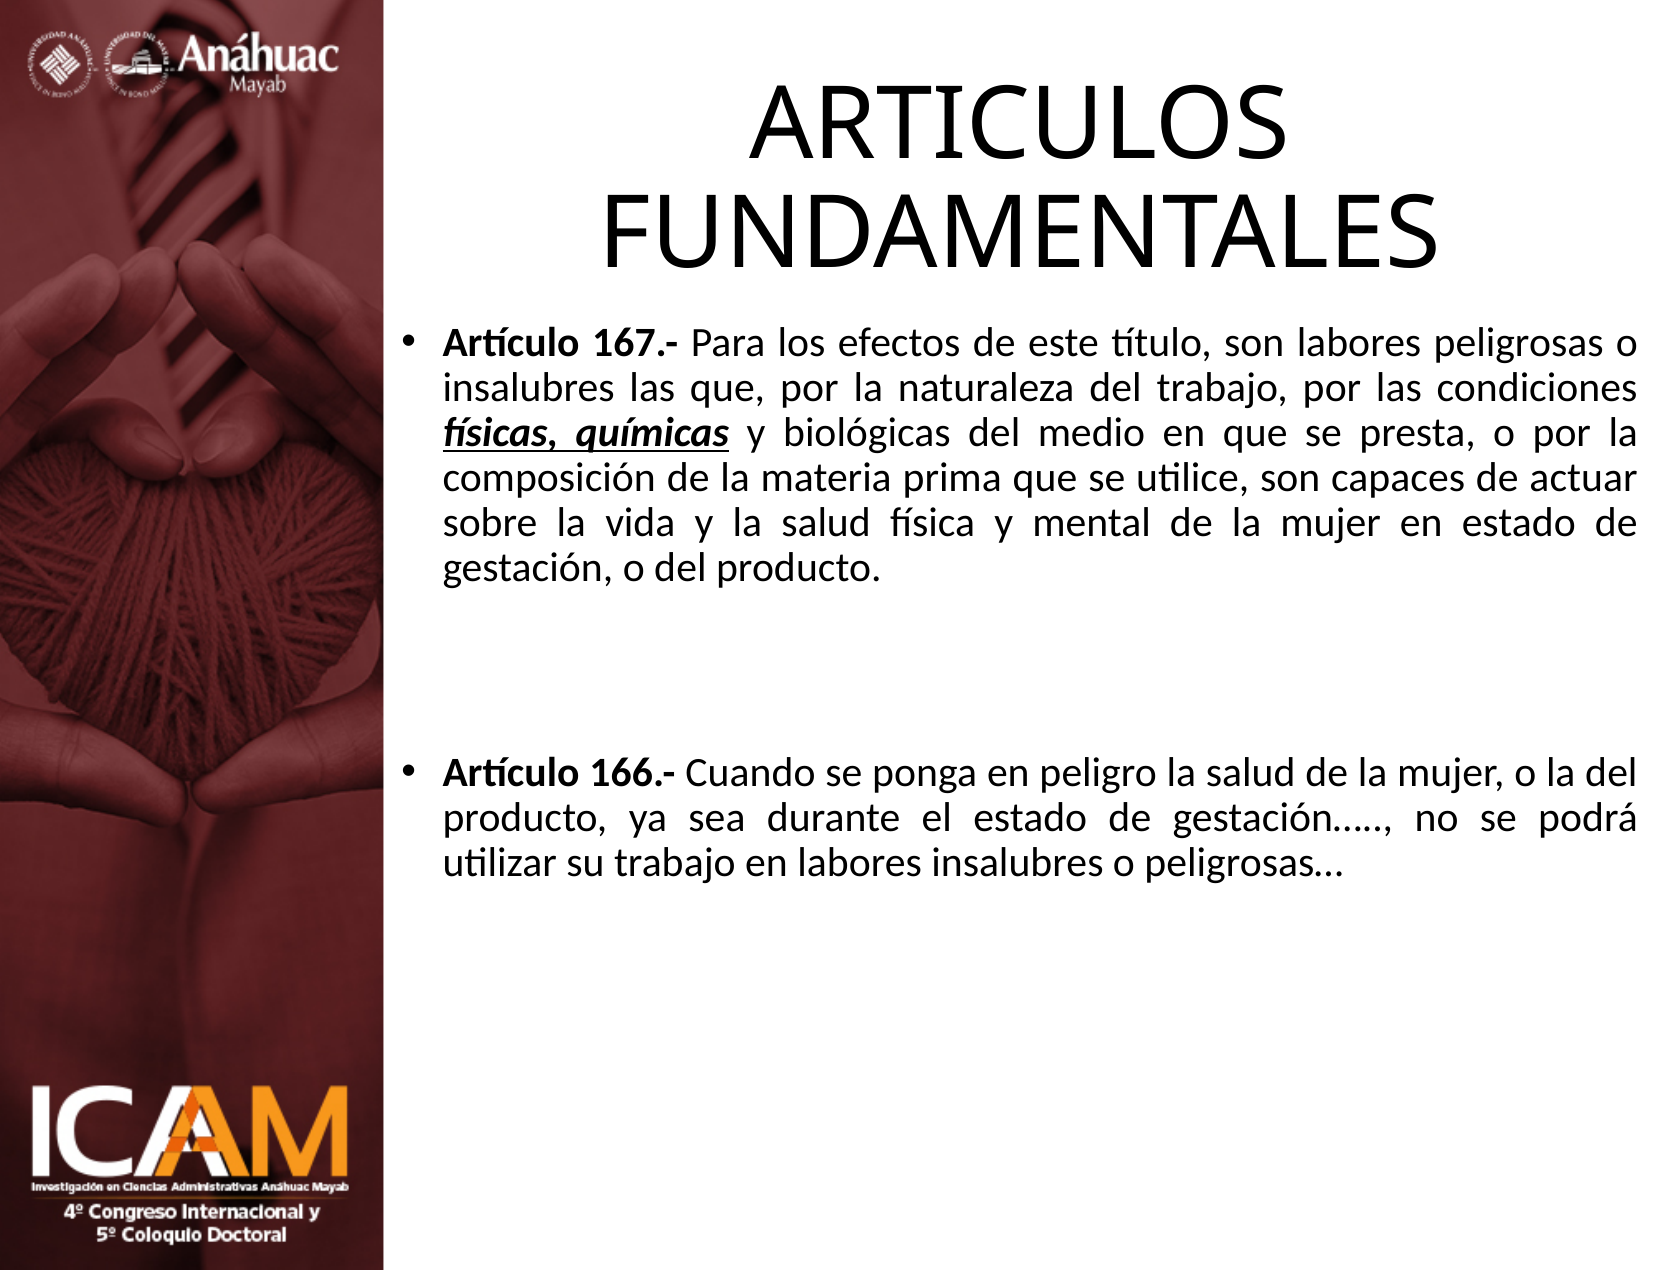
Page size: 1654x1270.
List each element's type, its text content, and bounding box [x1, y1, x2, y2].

title ARTICULOS FUNDAMENTALES [386, 57, 1654, 304]
picture [0, 0, 1654, 1270]
list Artículo 167.- Para los efectos de este título, son labores peligrosas o insalubres las que, por la naturaleza del trabajo, por las condiciones físicas, químicas y biológicas del medio en que se presta, o por la composición de la materia prima que se utilice, son capaces de actuar sobre la vida y la salud física y mental de la mujer en estado de gestación, o del producto. Artículo 166.- Cuando se ponga en peligro la salud de la mujer, o la del producto, ya sea durante el estado de gestación….., no se podrá utilizar su trabajo en labores insalubres o peligrosas… [386, 313, 1654, 1119]
